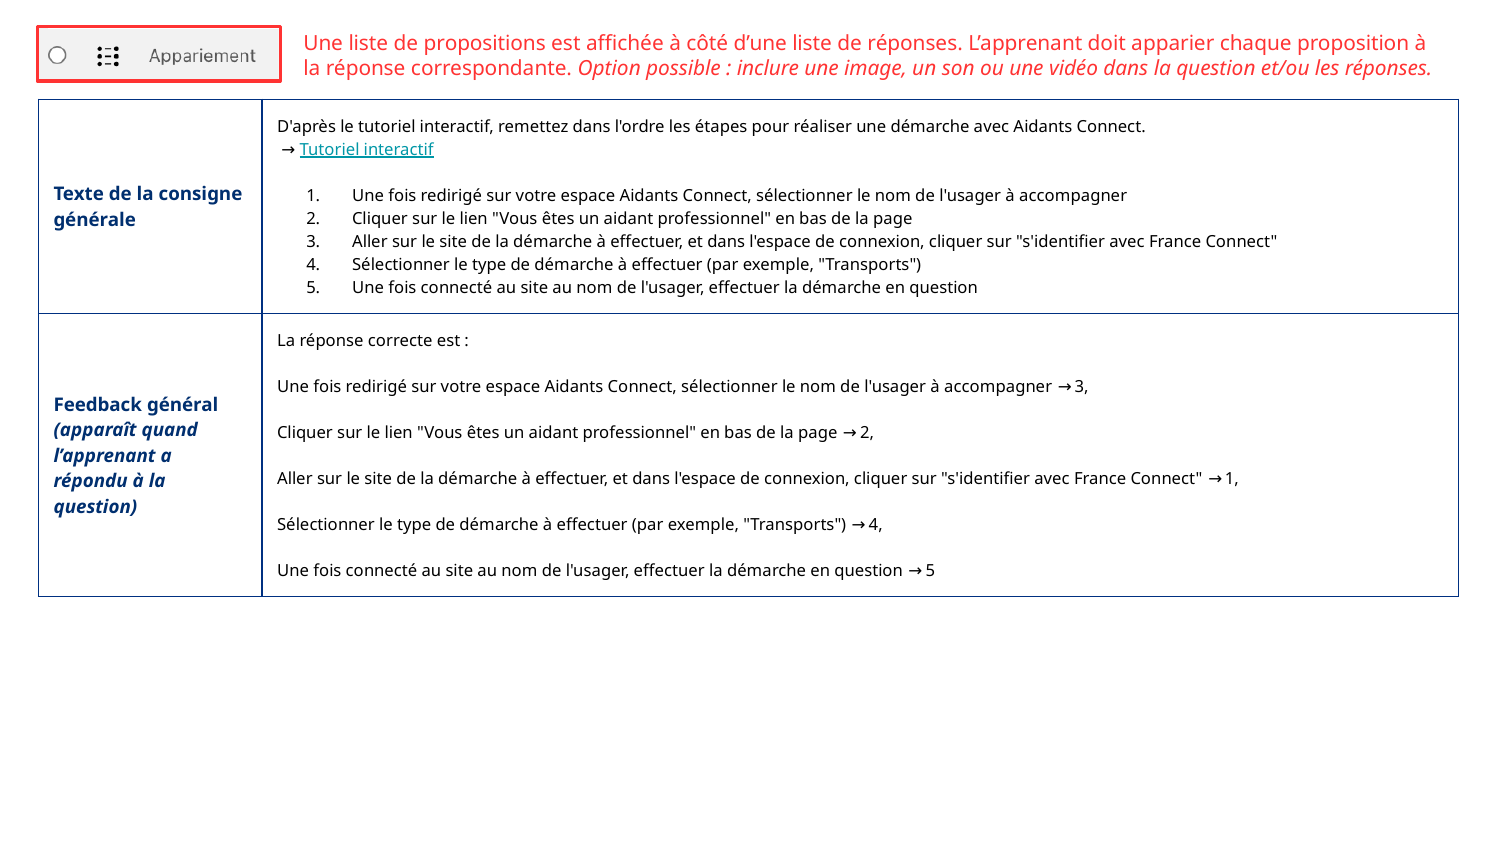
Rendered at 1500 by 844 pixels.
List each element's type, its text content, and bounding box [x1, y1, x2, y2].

table_cell Feedback général (apparaît quand l’apprenant a répondu à la question) [39, 314, 261, 596]
text_box Une liste de propositions est affichée à côté d’une liste de réponses. L’apprenant doit apparier chaque proposition à la réponse correspondante. Option possible : inclure une image, un son ou une vidéo dans la question et/ou les réponses. [288, 14, 1459, 106]
table_header Texte de la consigne générale [39, 100, 261, 313]
table_header D'après le tutoriel interactif, remettez dans l'ordre les étapes pour réaliser une démarche avec Aidants Connect. → Tutoriel interactif Une fois redirigé sur votre espace Aidants Connect, sélectionner le nom de l'usager à accompagner Cliquer sur le lien "Vous êtes un aidant professionnel" en bas de la page Aller sur le site de la démarche à effectuer, et dans l'espace de connexion, cliquer sur "s'identifier avec France Connect" Sélectionner le type de démarche à effectuer (par exemple, "Transports") Une fois connecté au site au nom de l'usager, effectuer la démarche en question [263, 100, 1458, 313]
table_cell La réponse correcte est : Une fois redirigé sur votre espace Aidants Connect, sélectionner le nom de l'usager à accompagner → 3, Cliquer sur le lien "Vous êtes un aidant professionnel" en bas de la page → 2, Aller sur le site de la démarche à effectuer, et dans l'espace de connexion, cliquer sur "s'identifier avec France Connect" → 1, Sélectionner le type de démarche à effectuer (par exemple, "Transports") → 4, Une fois connecté au site au nom de l'usager, effectuer la démarche en question → 5 [263, 314, 1458, 596]
picture [38, 27, 279, 80]
